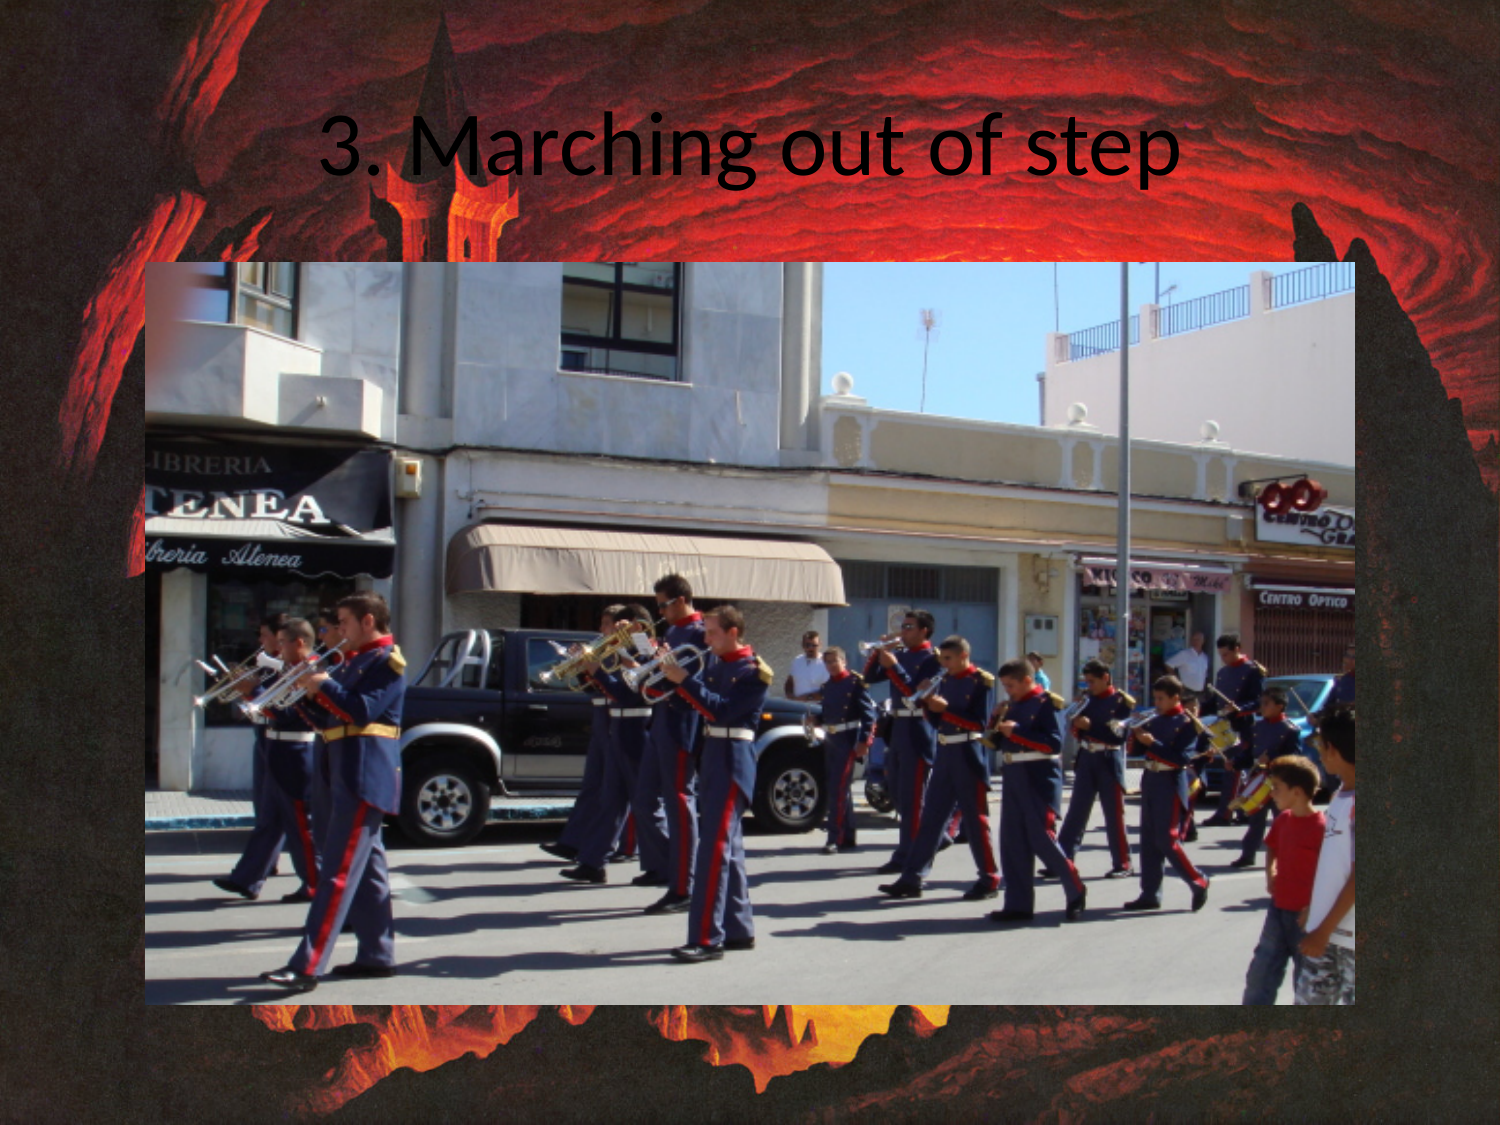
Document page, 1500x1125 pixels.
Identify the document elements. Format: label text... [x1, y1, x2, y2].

title 3. Marching out of step [75, 45, 1425, 233]
picture [0, 0, 1500, 1125]
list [145, 262, 1355, 1006]
